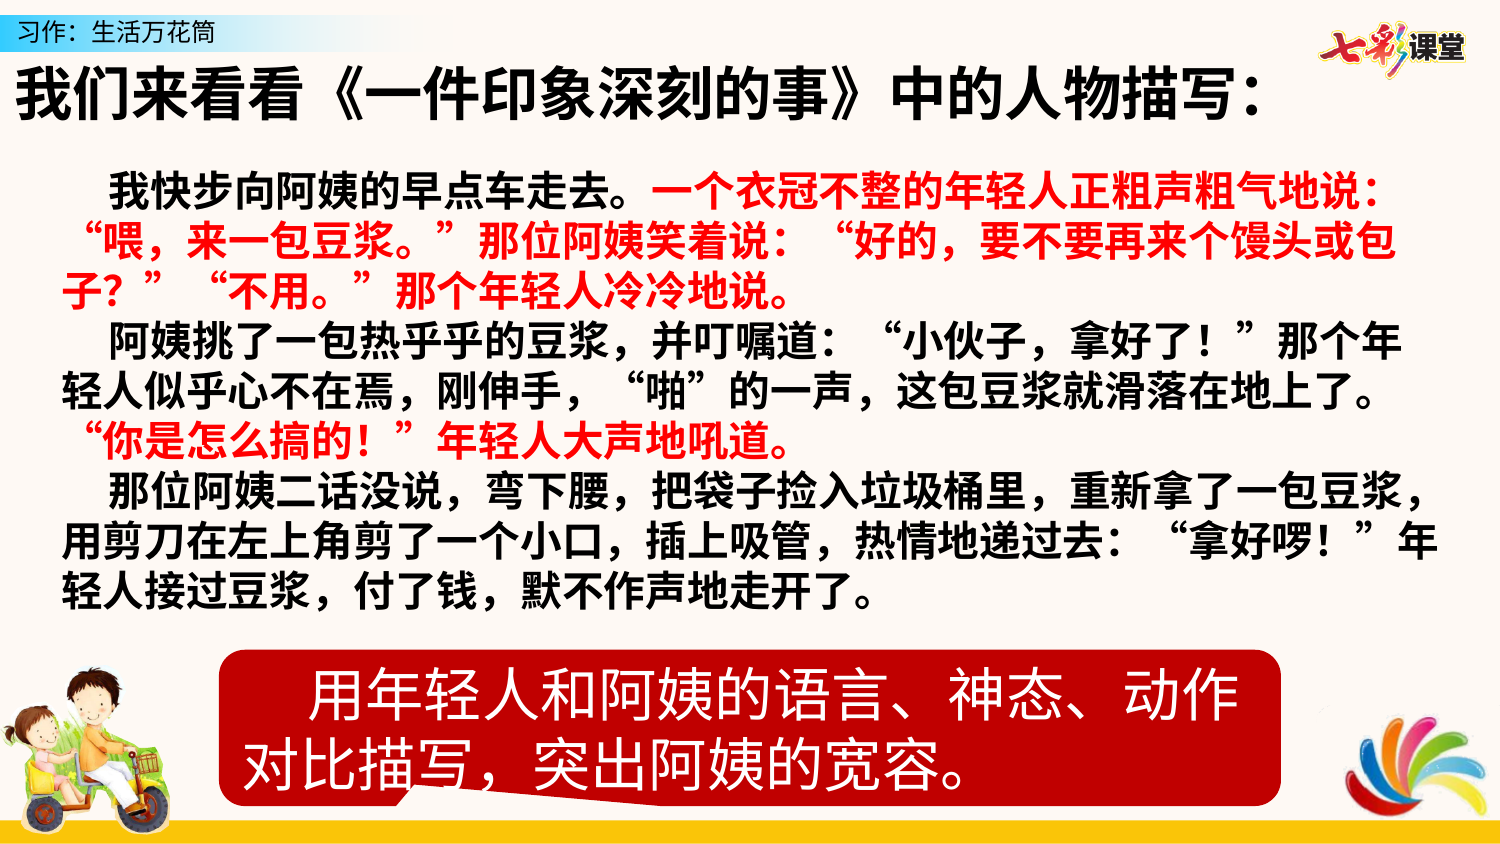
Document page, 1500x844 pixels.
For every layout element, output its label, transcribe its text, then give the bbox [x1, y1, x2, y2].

picture [1316, 20, 1468, 80]
picture [1316, 705, 1500, 821]
text_box 我们来看看《一件印象深刻的事》中的人物描写： [0, 49, 1283, 135]
text_box 用年轻人和阿姨的语言、神态、动作对比描写，突出阿姨的宽容。 [216, 647, 1284, 809]
picture [0, 665, 170, 835]
text_box 我快步向阿姨的早点车走去。一个衣冠不整的年轻人正粗声粗气地说：“喂，来一包豆浆。”那位阿姨笑着说：“好的，要不要再来个馒头或包子？”“不用。”那个年轻人冷冷地说。 阿姨挑了一包热乎乎的豆浆，并叮嘱道：“小伙子，拿好了！”那个年轻人似乎心不在焉，刚伸手，“啪”的一声，这包豆浆就滑落在地上了。“你是怎么搞的！”年轻人大声地吼道。 那位阿姨二话没说，弯下腰，把袋子捡入垃圾桶里，重新拿了一包豆浆，用剪刀在左上角剪了一个小口，插上吸管，热情地递过去：“拿好啰！”年轻人接过豆浆，付了钱，默不作声地走开了。 [46, 157, 1454, 623]
